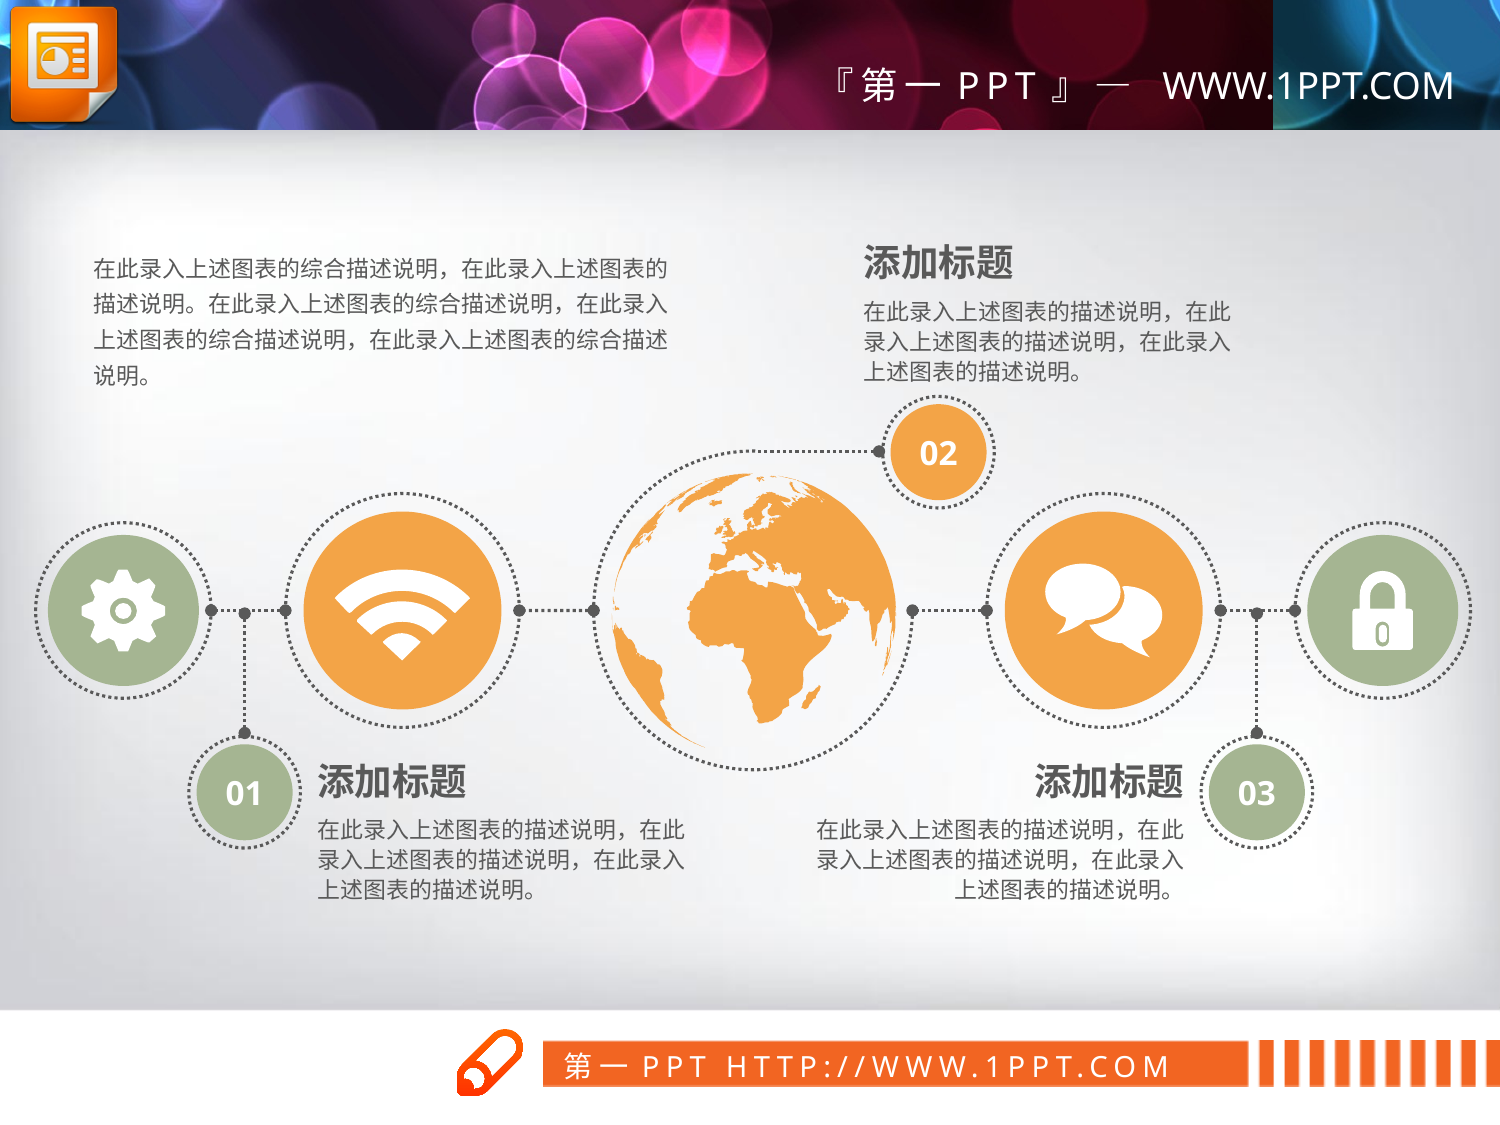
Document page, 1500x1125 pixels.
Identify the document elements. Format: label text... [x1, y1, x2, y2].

text_box [754, 480, 897, 610]
text_box 添加标题 [305, 749, 513, 805]
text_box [1200, 736, 1313, 849]
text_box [882, 396, 995, 509]
picture [543, 1040, 1500, 1087]
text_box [986, 493, 1221, 728]
text_box 在此录入上述图表的综合描述说明，在此录入上述图表的描述说明。在此录入上述图表的综合描述说明，在此录入上述图表的综合描述说明，在此录入上述图表的综合描述说明。 [78, 238, 690, 397]
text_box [188, 736, 301, 849]
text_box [285, 493, 520, 728]
text_box 在此录入上述图表的描述说明，在此录入上述图表的描述说明，在此录入上述图表的描述说明。 [848, 286, 1265, 393]
text_box 在此录入上述图表的描述说明，在此录入上述图表的描述说明，在此录入上述图表的描述说明。 [783, 805, 1200, 911]
text_box 添加标题 [988, 749, 1195, 805]
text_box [35, 522, 212, 699]
text_box [769, 475, 796, 481]
text_box [757, 476, 765, 482]
text_box [593, 451, 913, 770]
text_box 在此录入上述图表的描述说明，在此录入上述图表的描述说明，在此录入上述图表的描述说明。 [302, 805, 719, 911]
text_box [1294, 522, 1471, 699]
picture [0, 0, 1500, 1012]
text_box 添加标题 [848, 231, 1059, 286]
